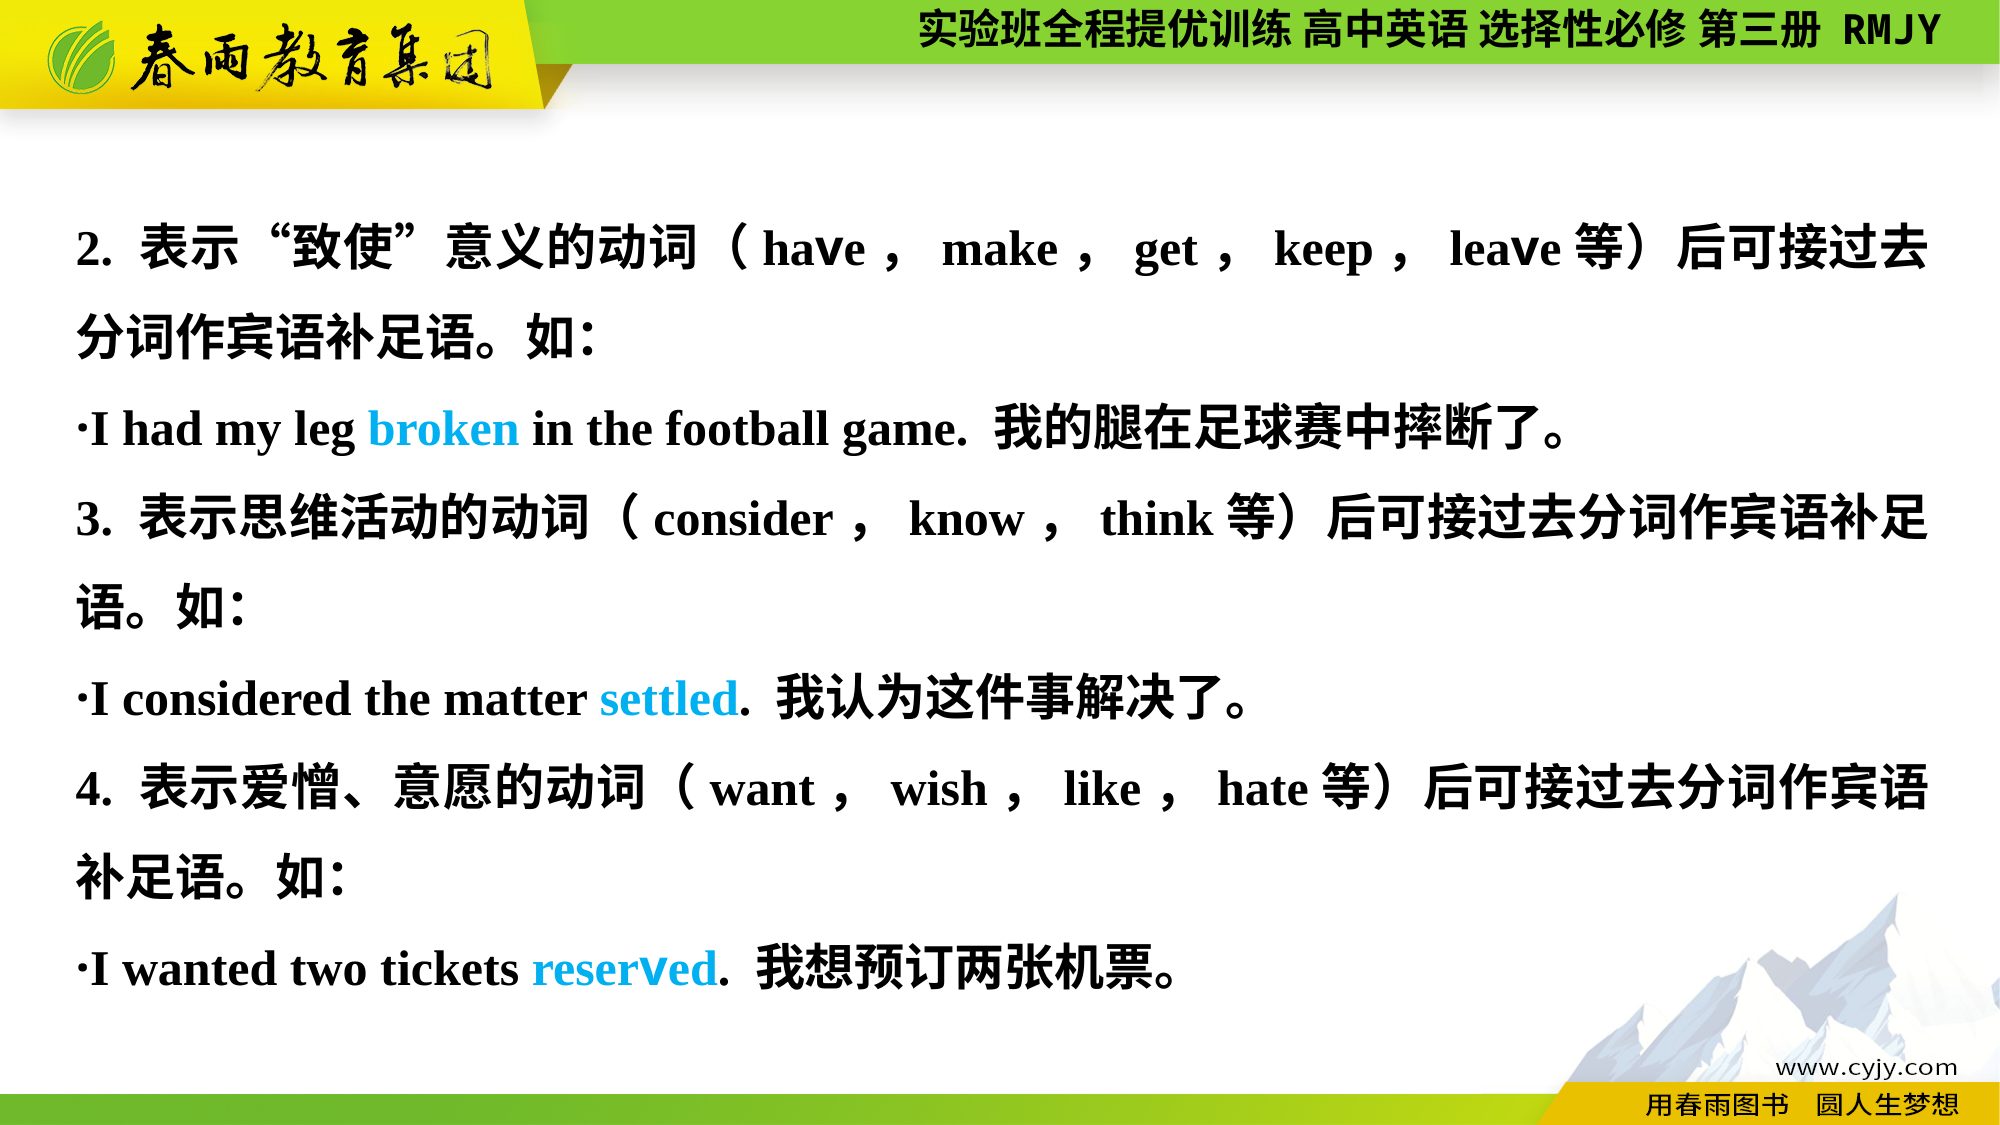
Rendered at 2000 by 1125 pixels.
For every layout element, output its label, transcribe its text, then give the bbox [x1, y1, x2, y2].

picture [0, 0, 2000, 1125]
list 2. 表示“致使”意义的动词（have，make，get，keep，leave等）后可接过去分词作宾语补足语。如： ·I had my leg broken in the football game. 我的腿在足球赛中摔断了。 3. 表示思维活动的动词（consider，know，think等）后可接过去分词作宾语补足语。如： ·I considered the matter settled. 我认为这件事解决了。 4. 表示爱憎、意愿的动词（want，wish，like，hate等）后可接过去分词作宾语补足语。如： ·I wanted two tickets reserved. 我想预订两张机票。 [60, 178, 1945, 1012]
